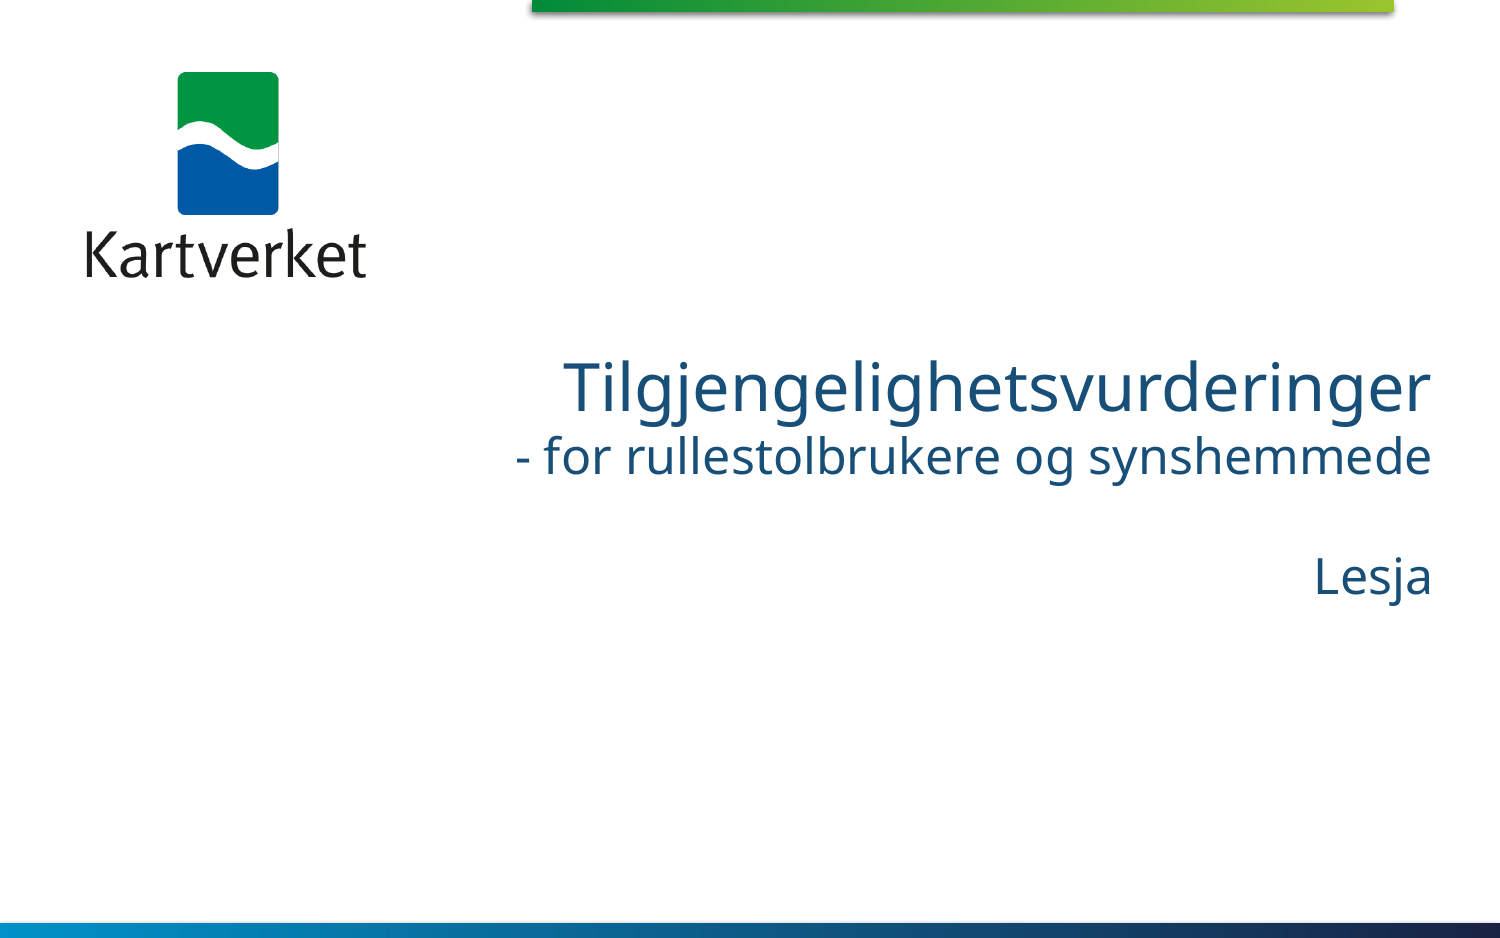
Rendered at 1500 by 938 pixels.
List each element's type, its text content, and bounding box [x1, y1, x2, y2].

text_box Tilgjengelighetsvurderinger - for rullestolbrukere og synshemmede Lesja [66, 337, 1449, 613]
